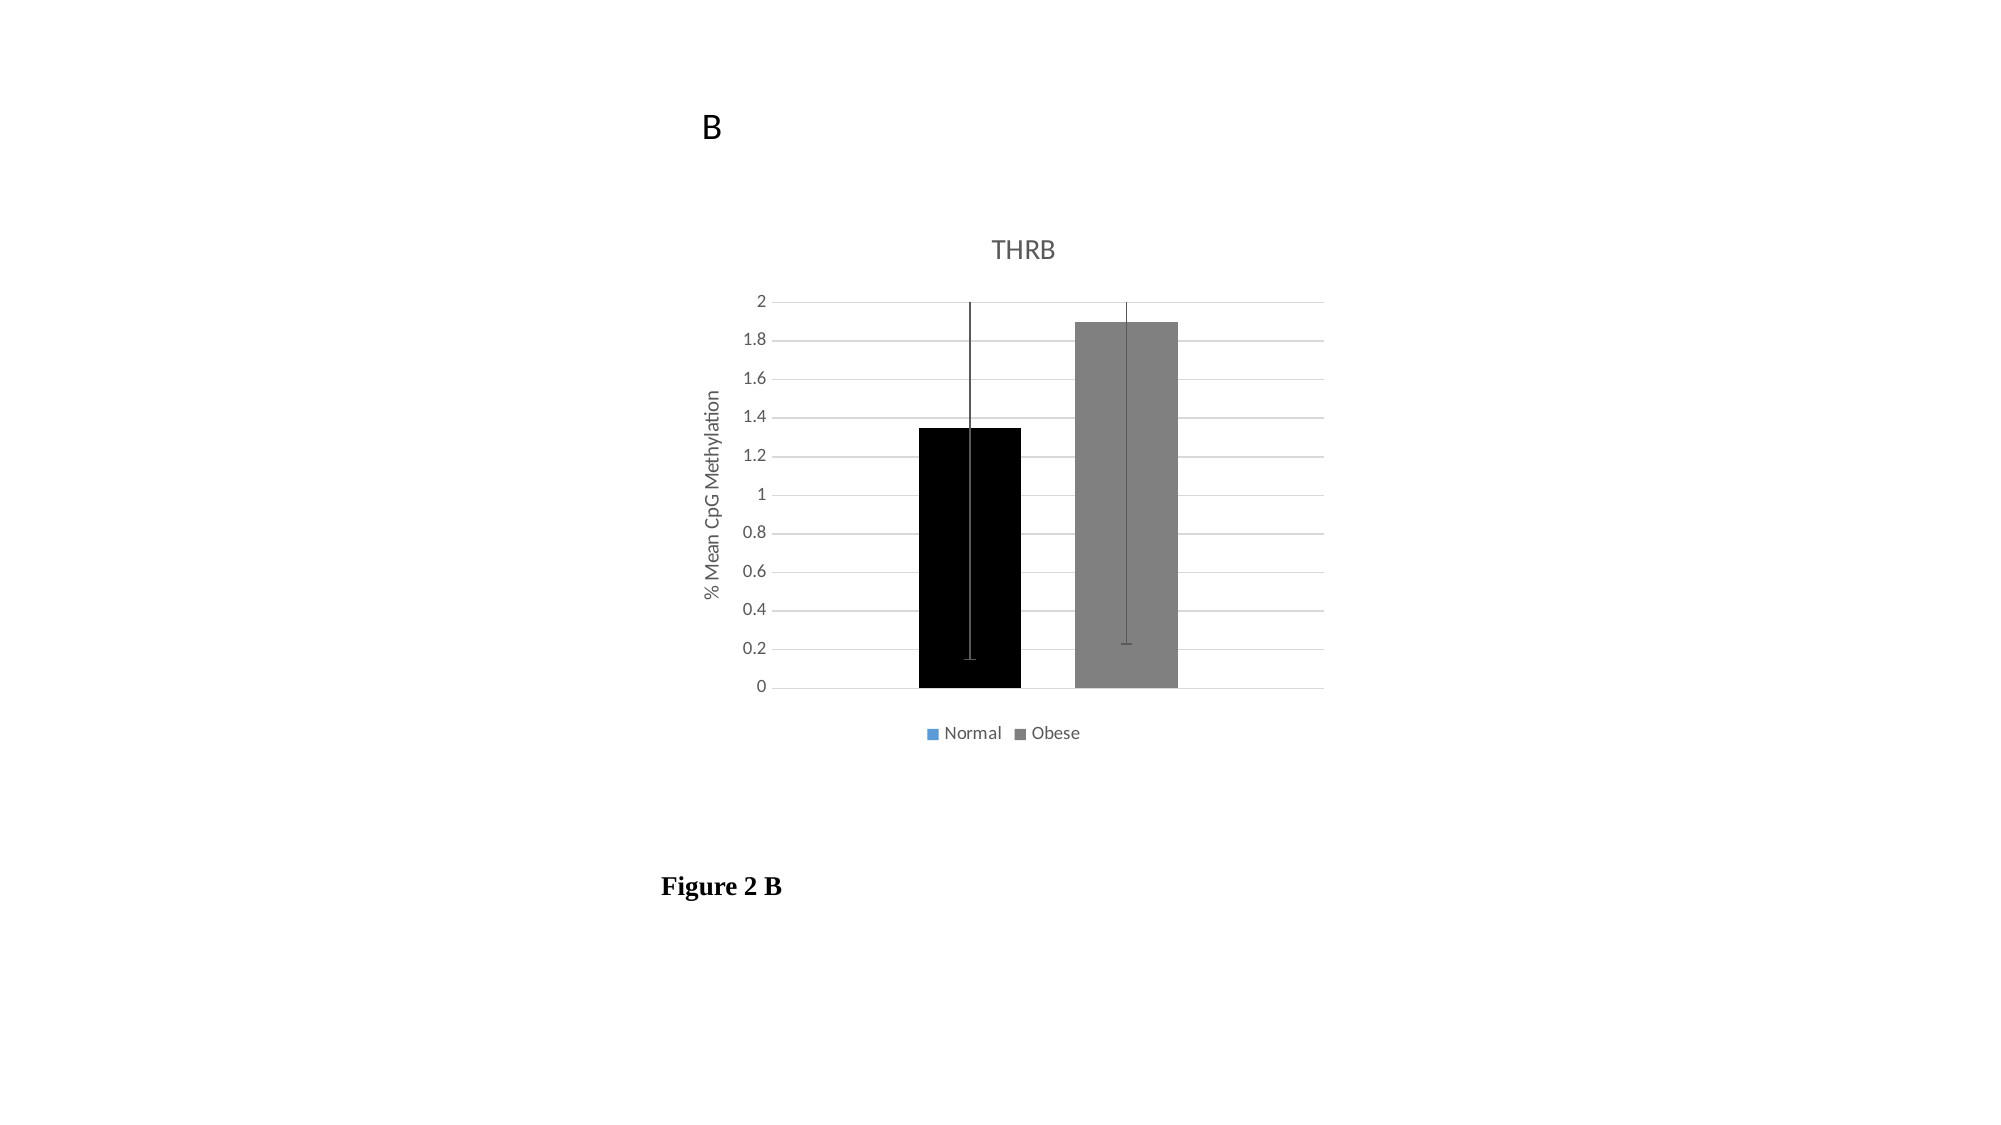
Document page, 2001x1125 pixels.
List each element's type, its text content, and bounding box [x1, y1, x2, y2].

title Figure 2 B [646, 780, 2000, 990]
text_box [646, 92, 1338, 750]
